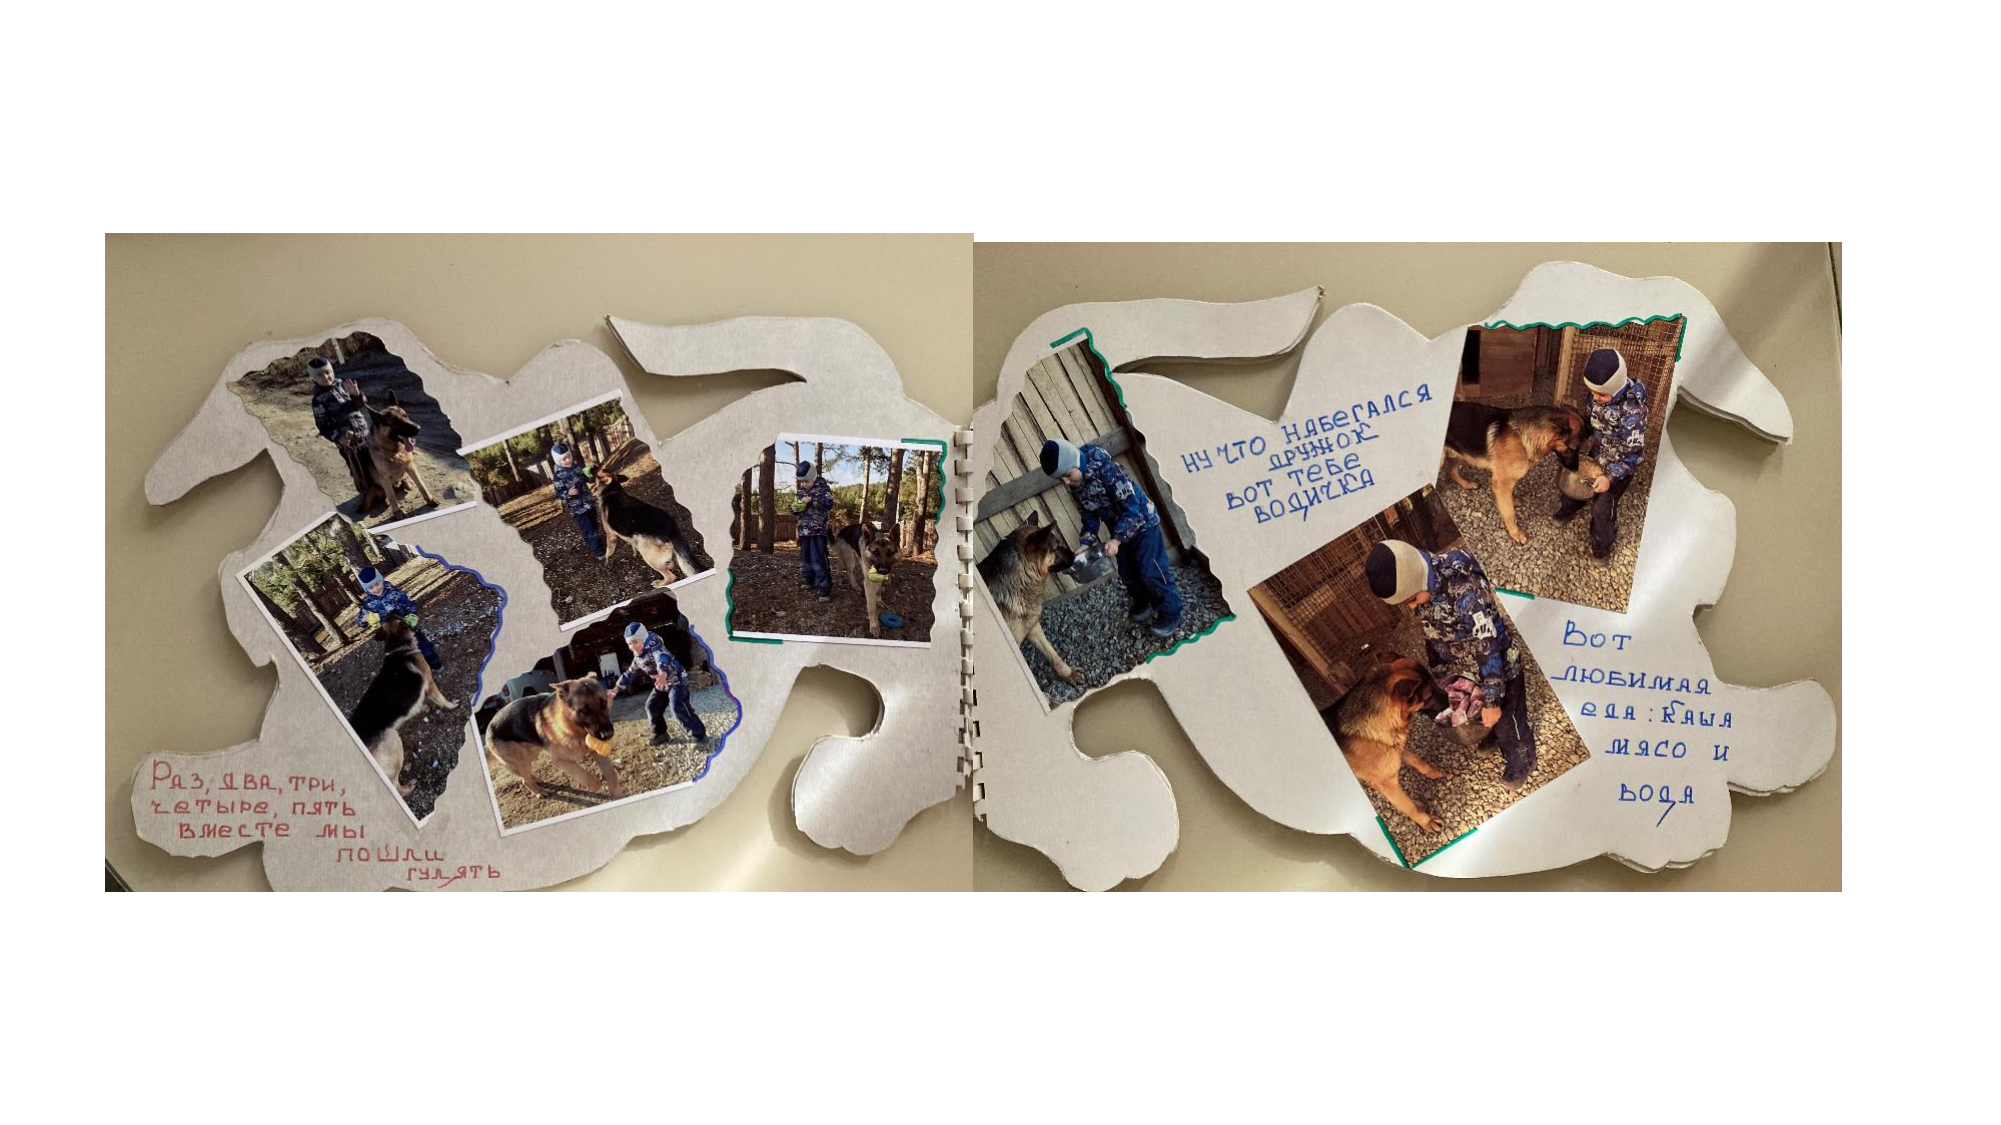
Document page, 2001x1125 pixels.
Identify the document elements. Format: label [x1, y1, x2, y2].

picture [105, 233, 1842, 892]
